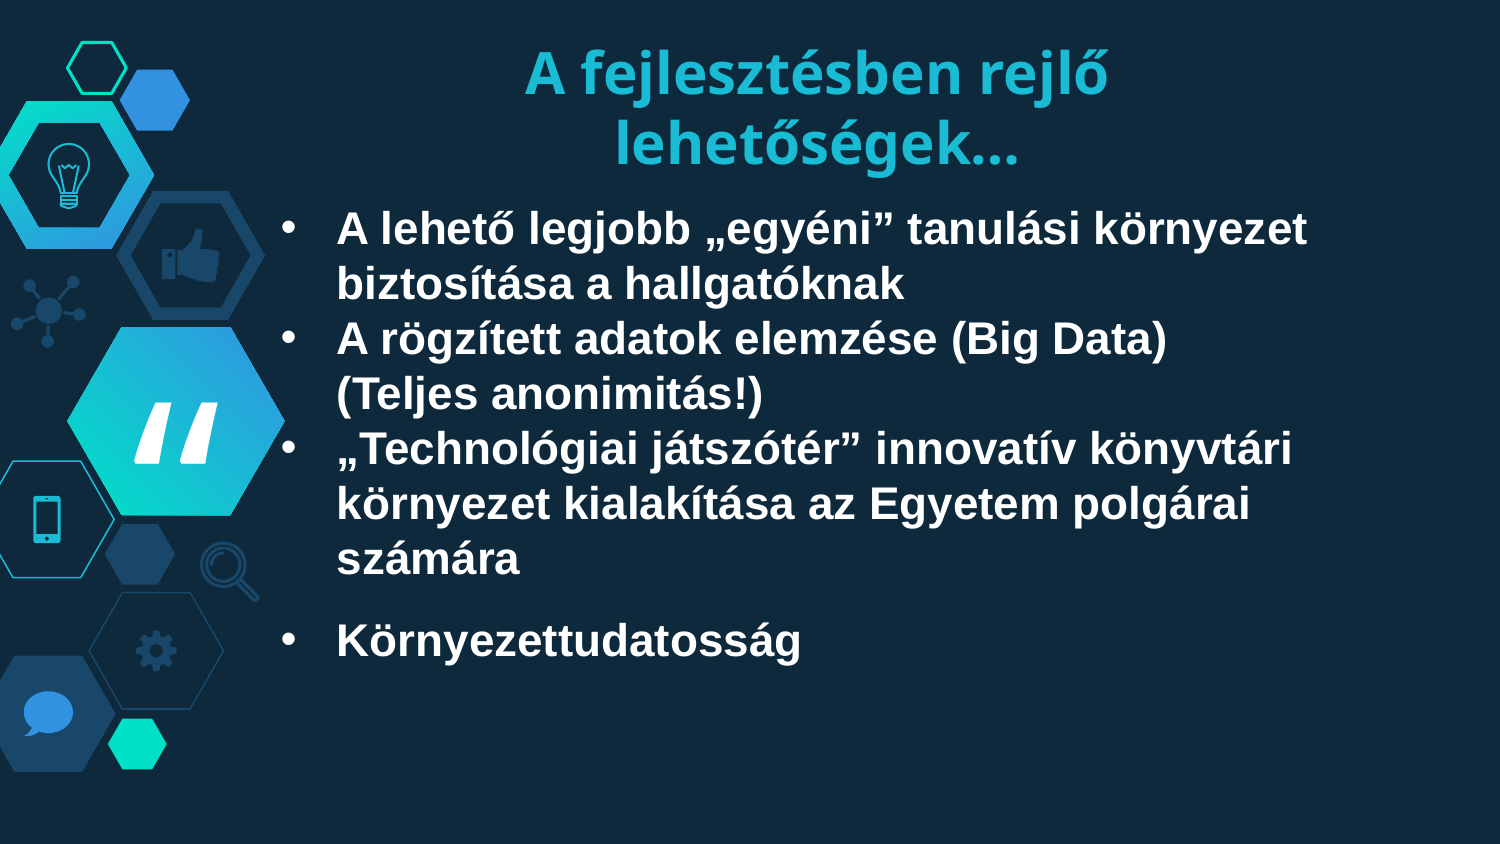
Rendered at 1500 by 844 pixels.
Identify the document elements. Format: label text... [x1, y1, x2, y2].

text_box A lehető legjobb „egyéni” tanulási környezet biztosítása a hallgatóknak A rögzített adatok elemzése (Big Data) (Teljes anonimitás!) „Technológiai játszótér” innovatív könyvtári környezet kialakítása az Egyetem polgárai számára Környezettudatosság [265, 191, 1427, 674]
list A fejlesztésben rejlő lehetőségek… [302, 39, 1333, 174]
